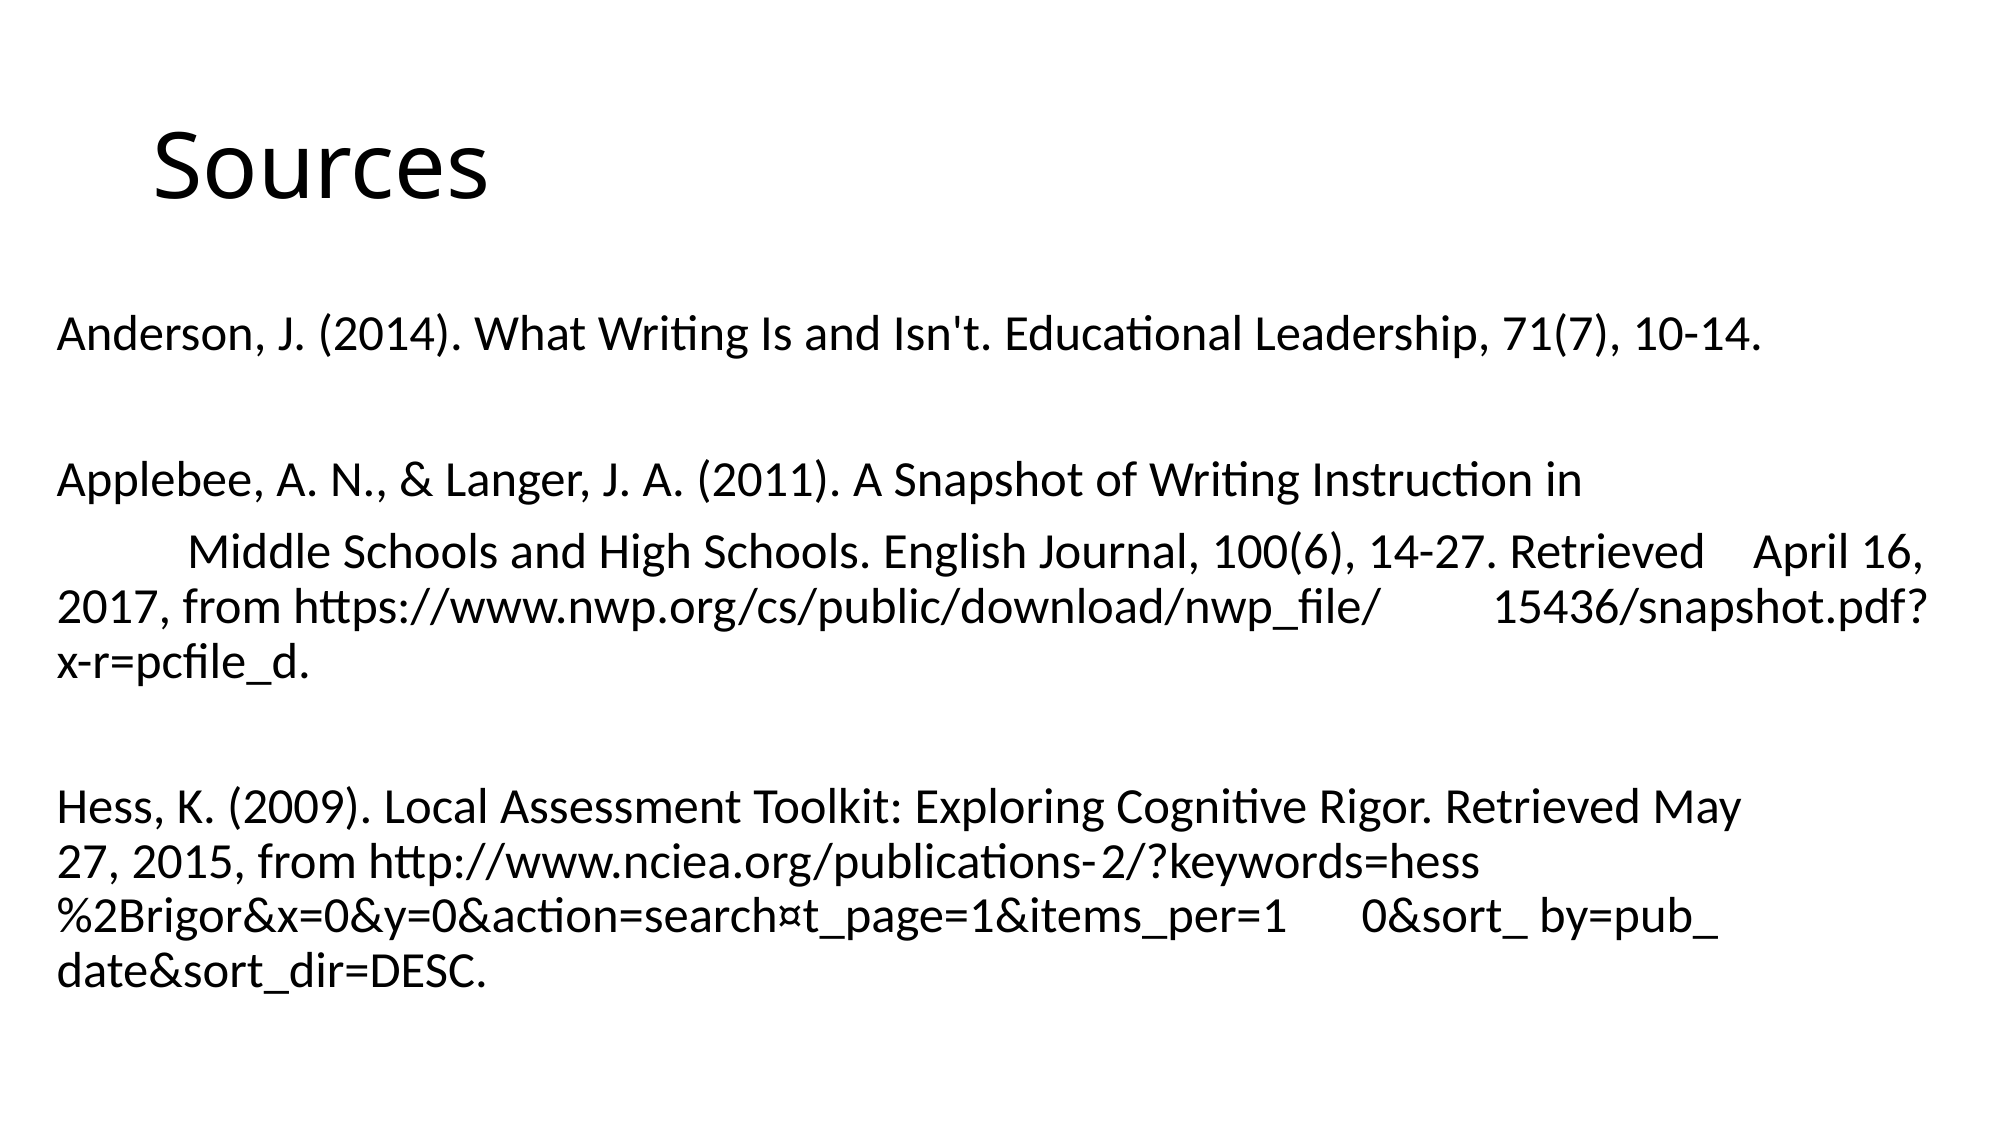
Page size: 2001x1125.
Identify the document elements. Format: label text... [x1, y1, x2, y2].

title Sources [137, 59, 1863, 278]
list Anderson, J. (2014). What Writing Is and Isn't. Educational Leadership, 71(7), 10-14. Applebee, A. N., & Langer, J. A. (2011). A Snapshot of Writing Instruction in Middle Schools and High Schools. English Journal, 100(6), 14-27. Retrieved April 16, 2017, from https://www.nwp.org/cs/public/download/nwp_file/ 15436/snapshot.pdf?x-r=pcfile_d. Hess, K. (2009). Local Assessment Toolkit: Exploring Cognitive Rigor. Retrieved May 27, 2015, from http://www.nciea.org/publications- 2/?keywords=hess%2Brigor&x=0&y=0&action=search¤t_page=1&items_per=1 0&sort_ by=pub_ date&sort_dir=DESC. [41, 299, 1953, 1014]
